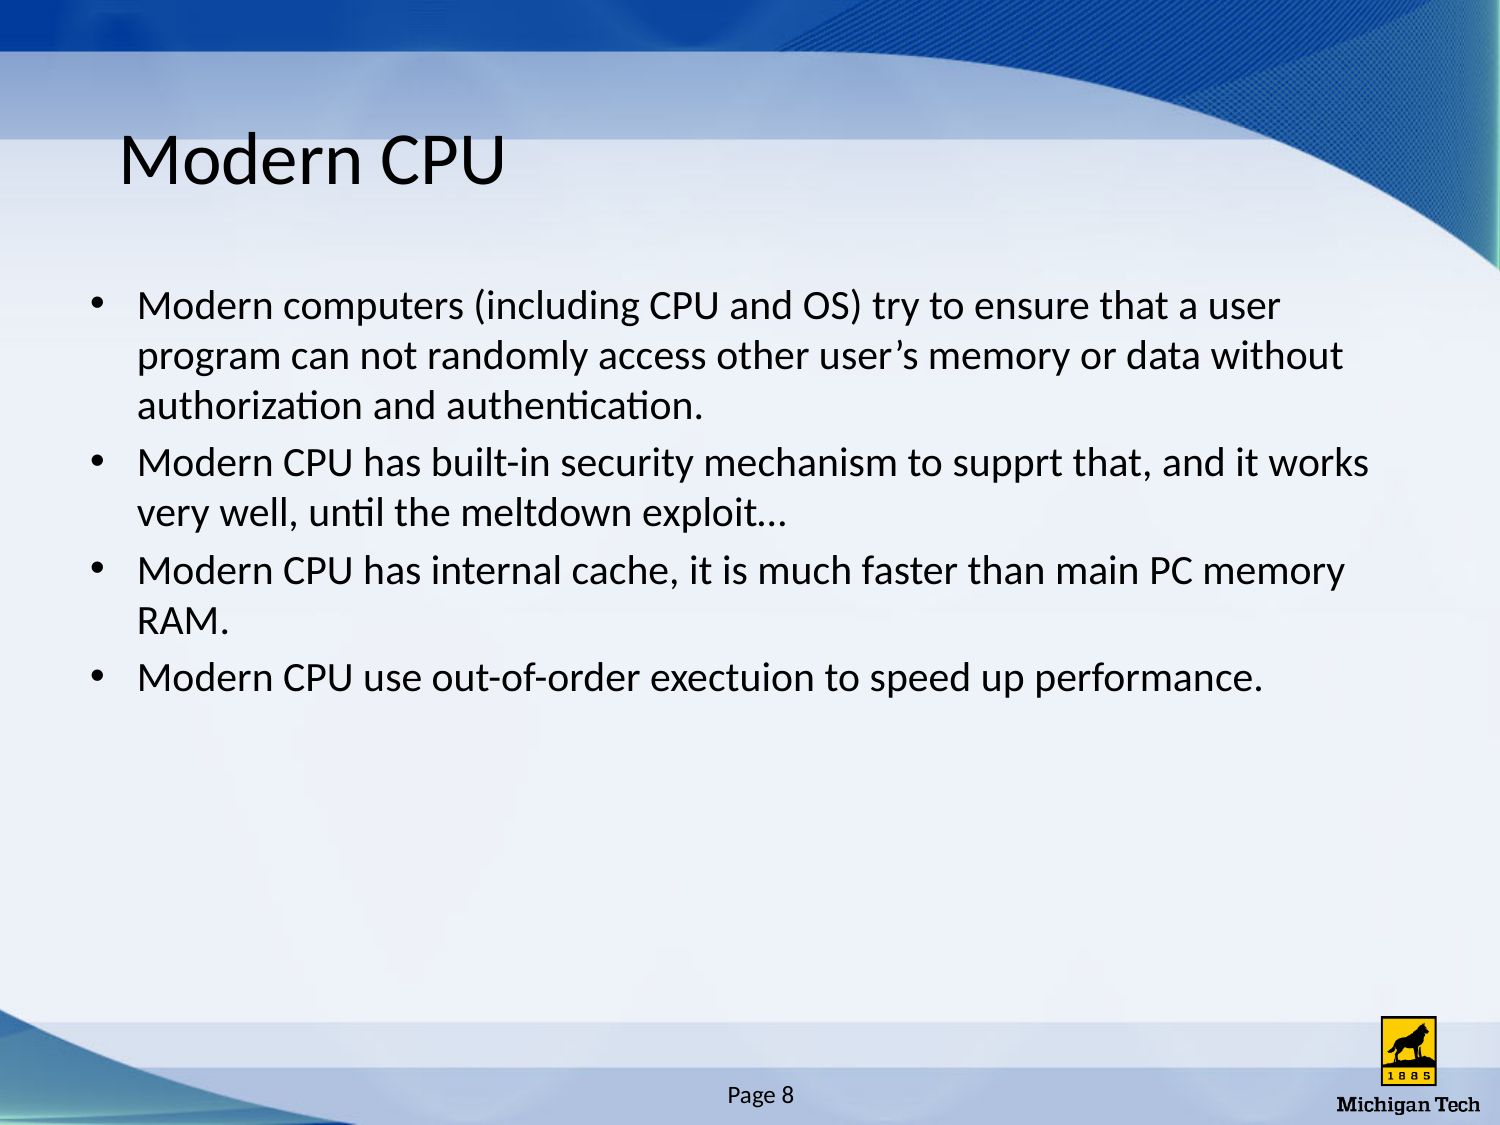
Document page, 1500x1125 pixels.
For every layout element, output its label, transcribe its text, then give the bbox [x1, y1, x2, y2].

picture [0, 0, 1500, 1125]
list Modern computers (including CPU and OS) try to ensure that a user program can not randomly access other user’s memory or data without authorization and authentication. Modern CPU has built-in security mechanism to supprt that, and it works very well, until the meltdown exploit… Modern CPU has internal cache, it is much faster than main PC memory RAM. Modern CPU use out-of-order exectuion to speed up performance. [75, 262, 1425, 1063]
title Modern CPU [103, 94, 1397, 225]
